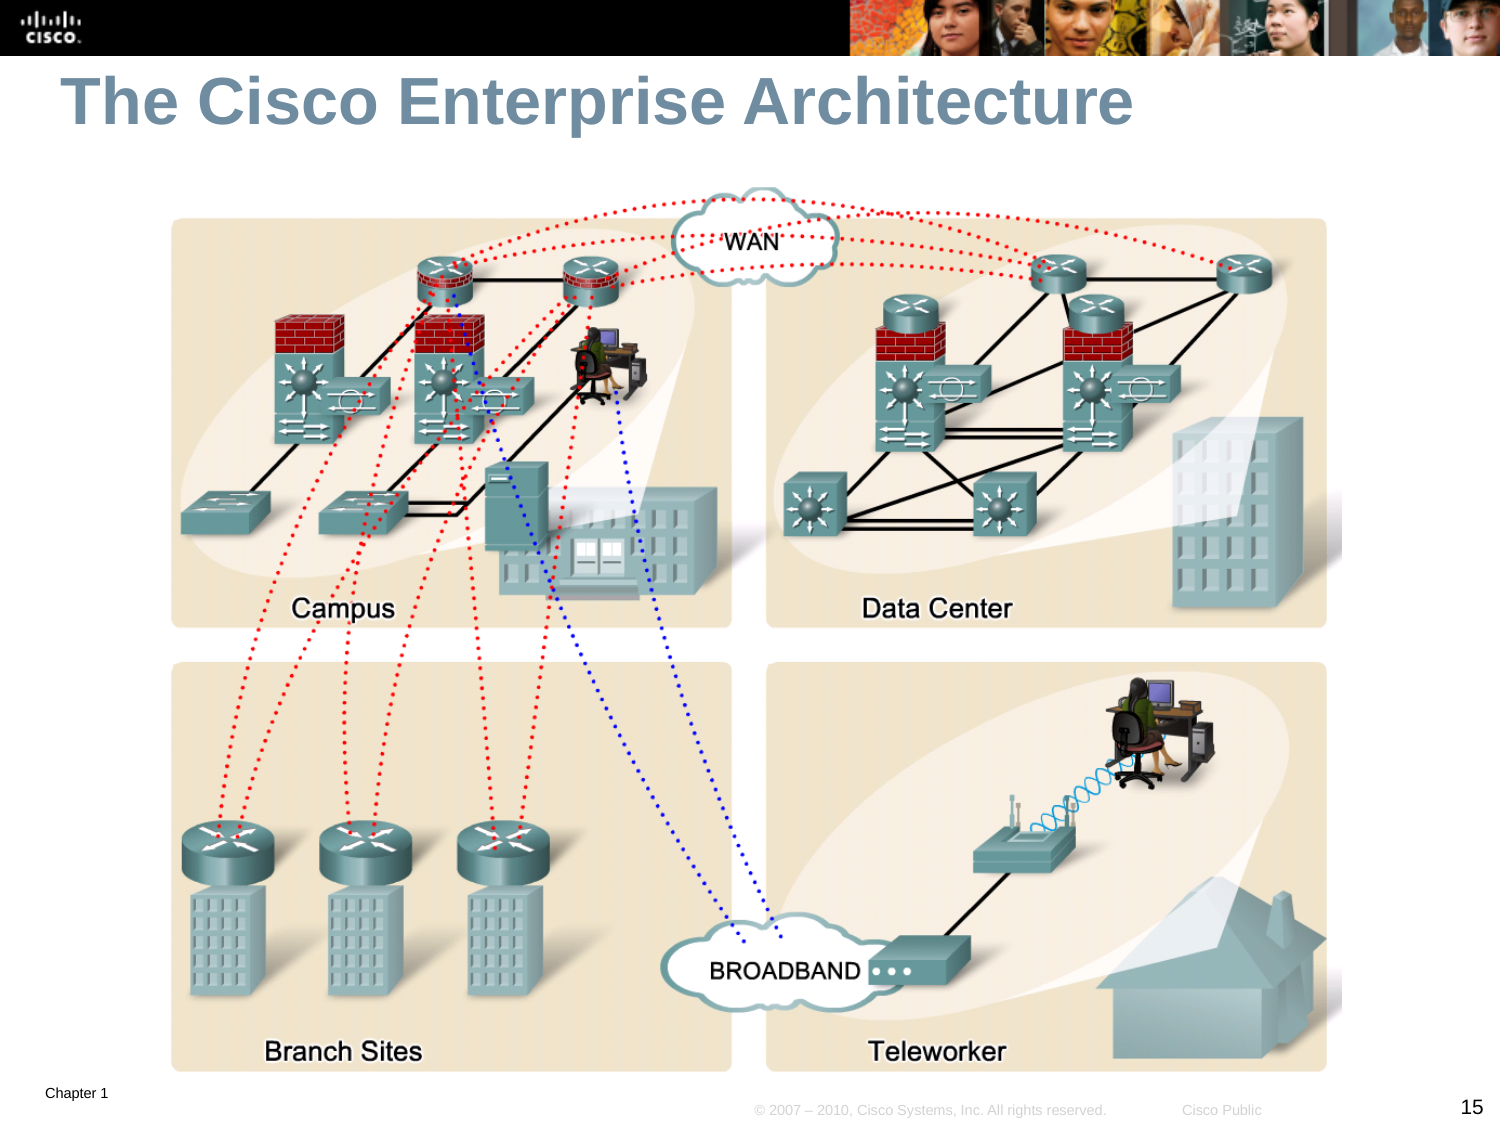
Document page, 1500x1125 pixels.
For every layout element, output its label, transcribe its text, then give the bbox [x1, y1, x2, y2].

title The Cisco Enterprise Architecture [45, 59, 1444, 182]
picture [0, 0, 1500, 56]
picture [157, 183, 1343, 1076]
